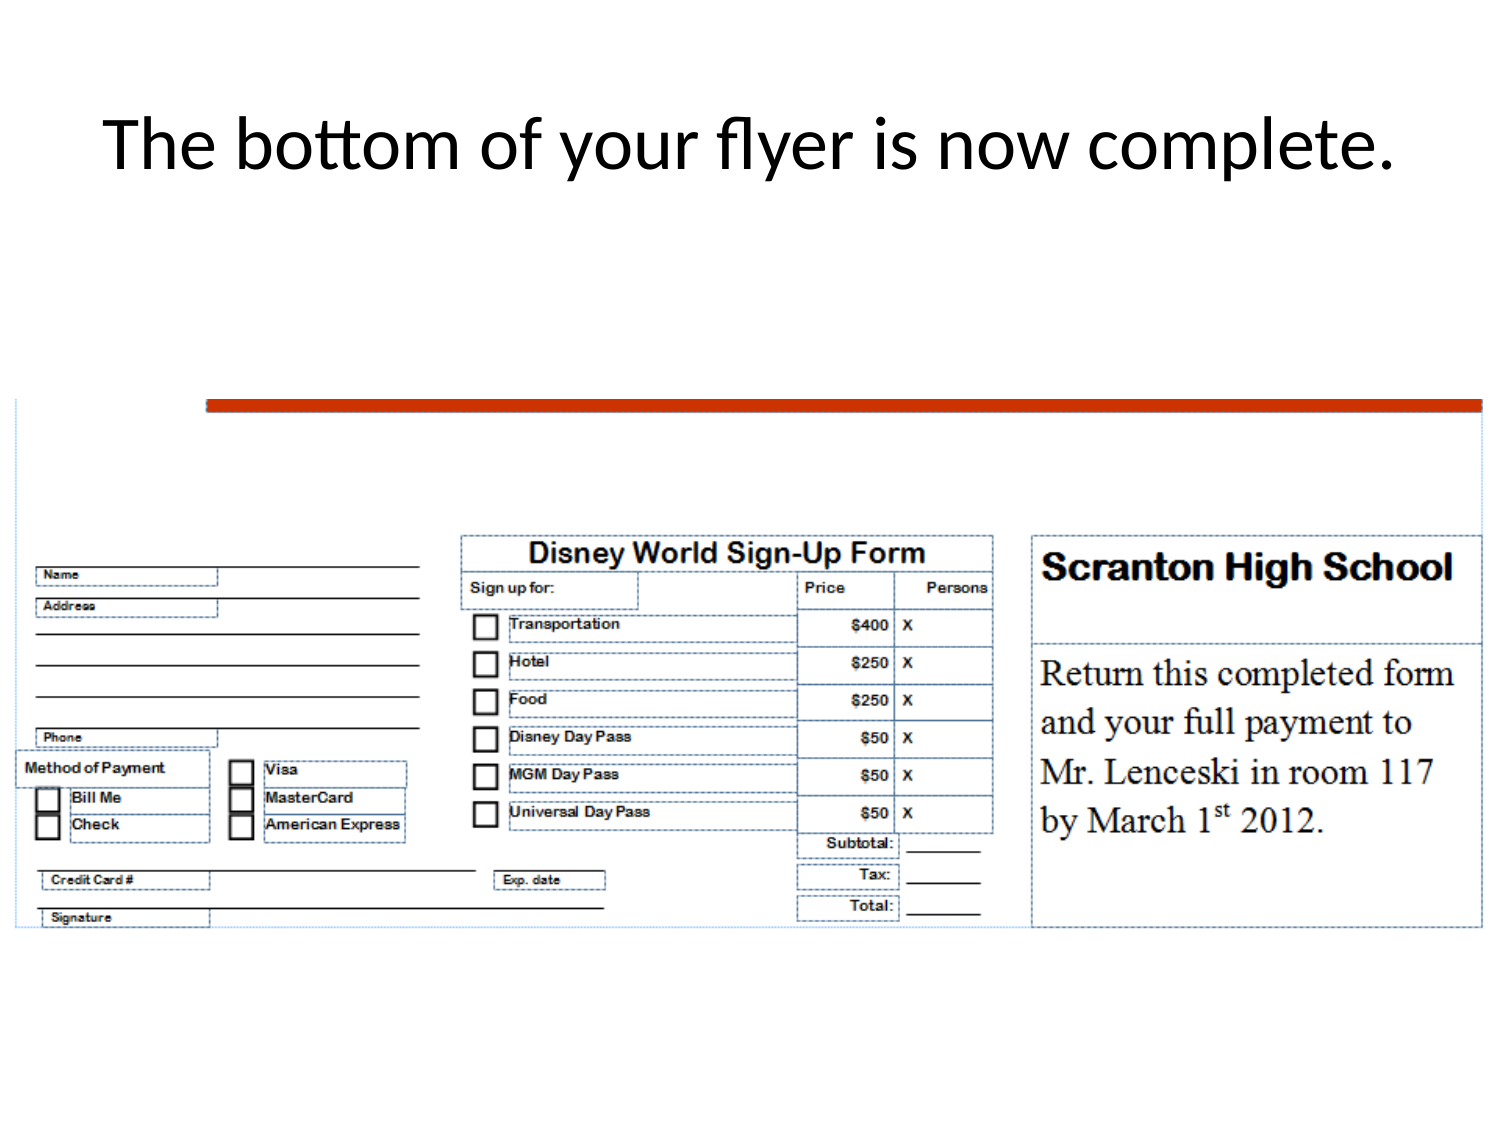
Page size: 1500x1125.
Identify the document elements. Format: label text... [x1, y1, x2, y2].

picture [5, 399, 1494, 933]
title The bottom of your flyer is now complete. [75, 45, 1425, 233]
